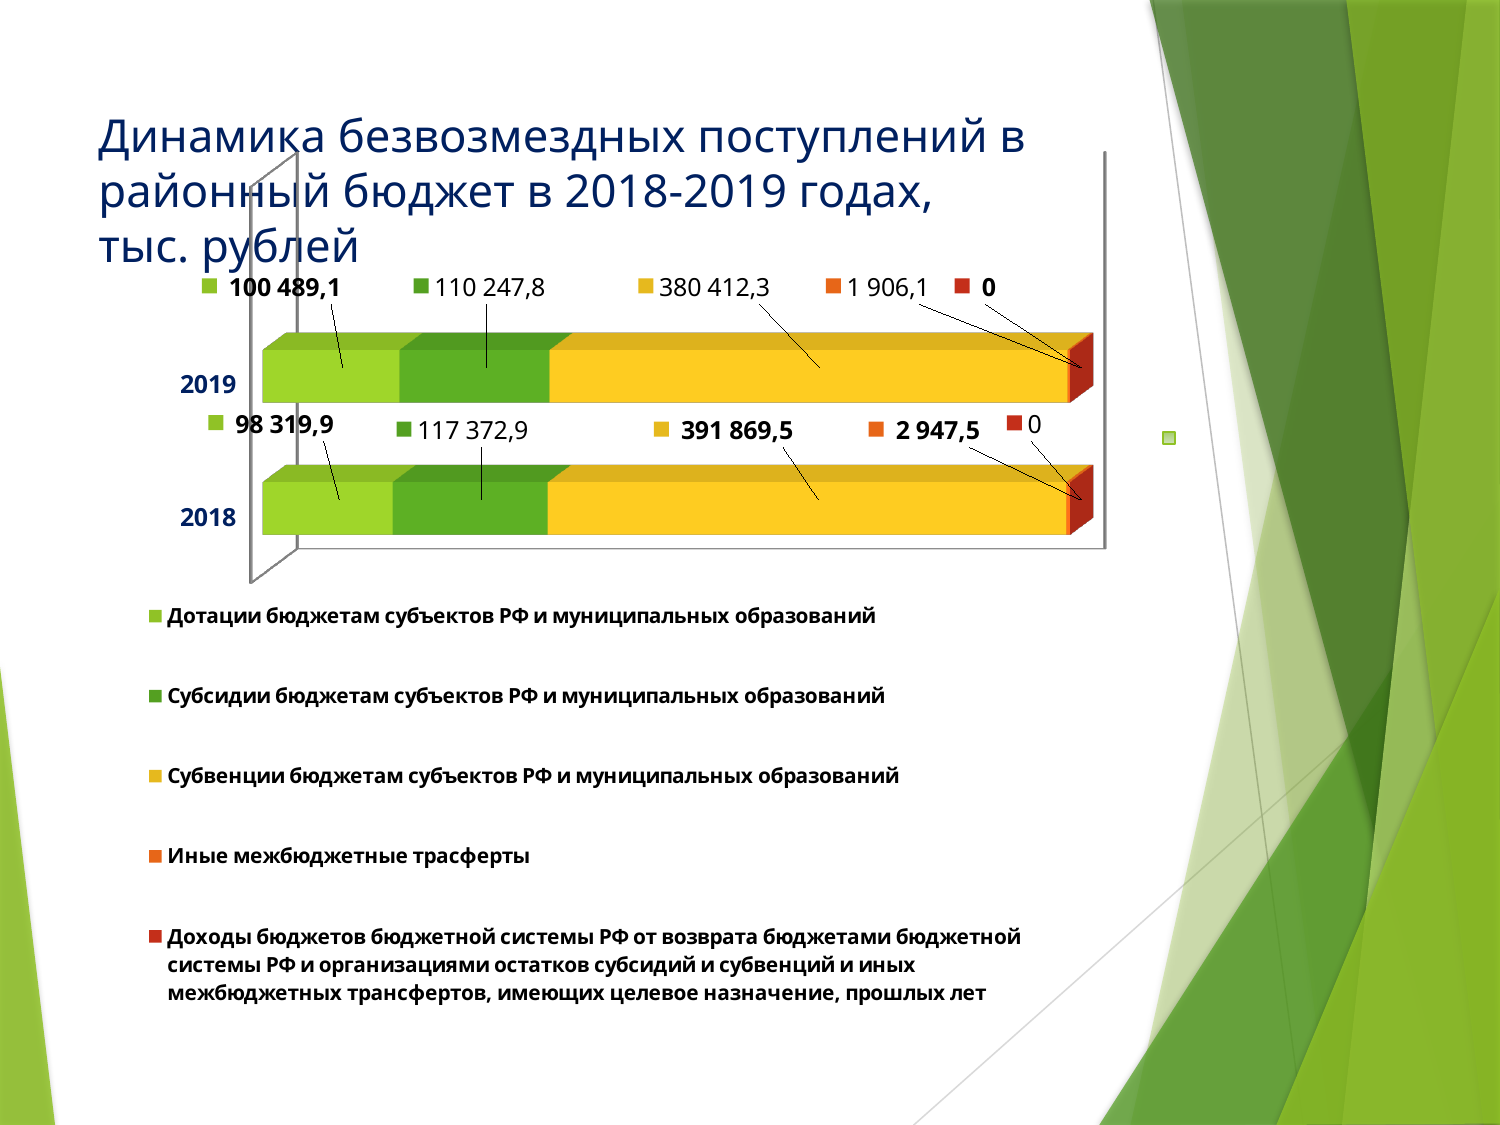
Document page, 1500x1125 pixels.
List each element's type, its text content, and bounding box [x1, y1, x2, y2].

title Динамика безвозмездных поступлений в районный бюджет в 2018-2019 годах, тыс. рублей [83, 99, 1142, 317]
chart [123, 148, 1205, 1060]
